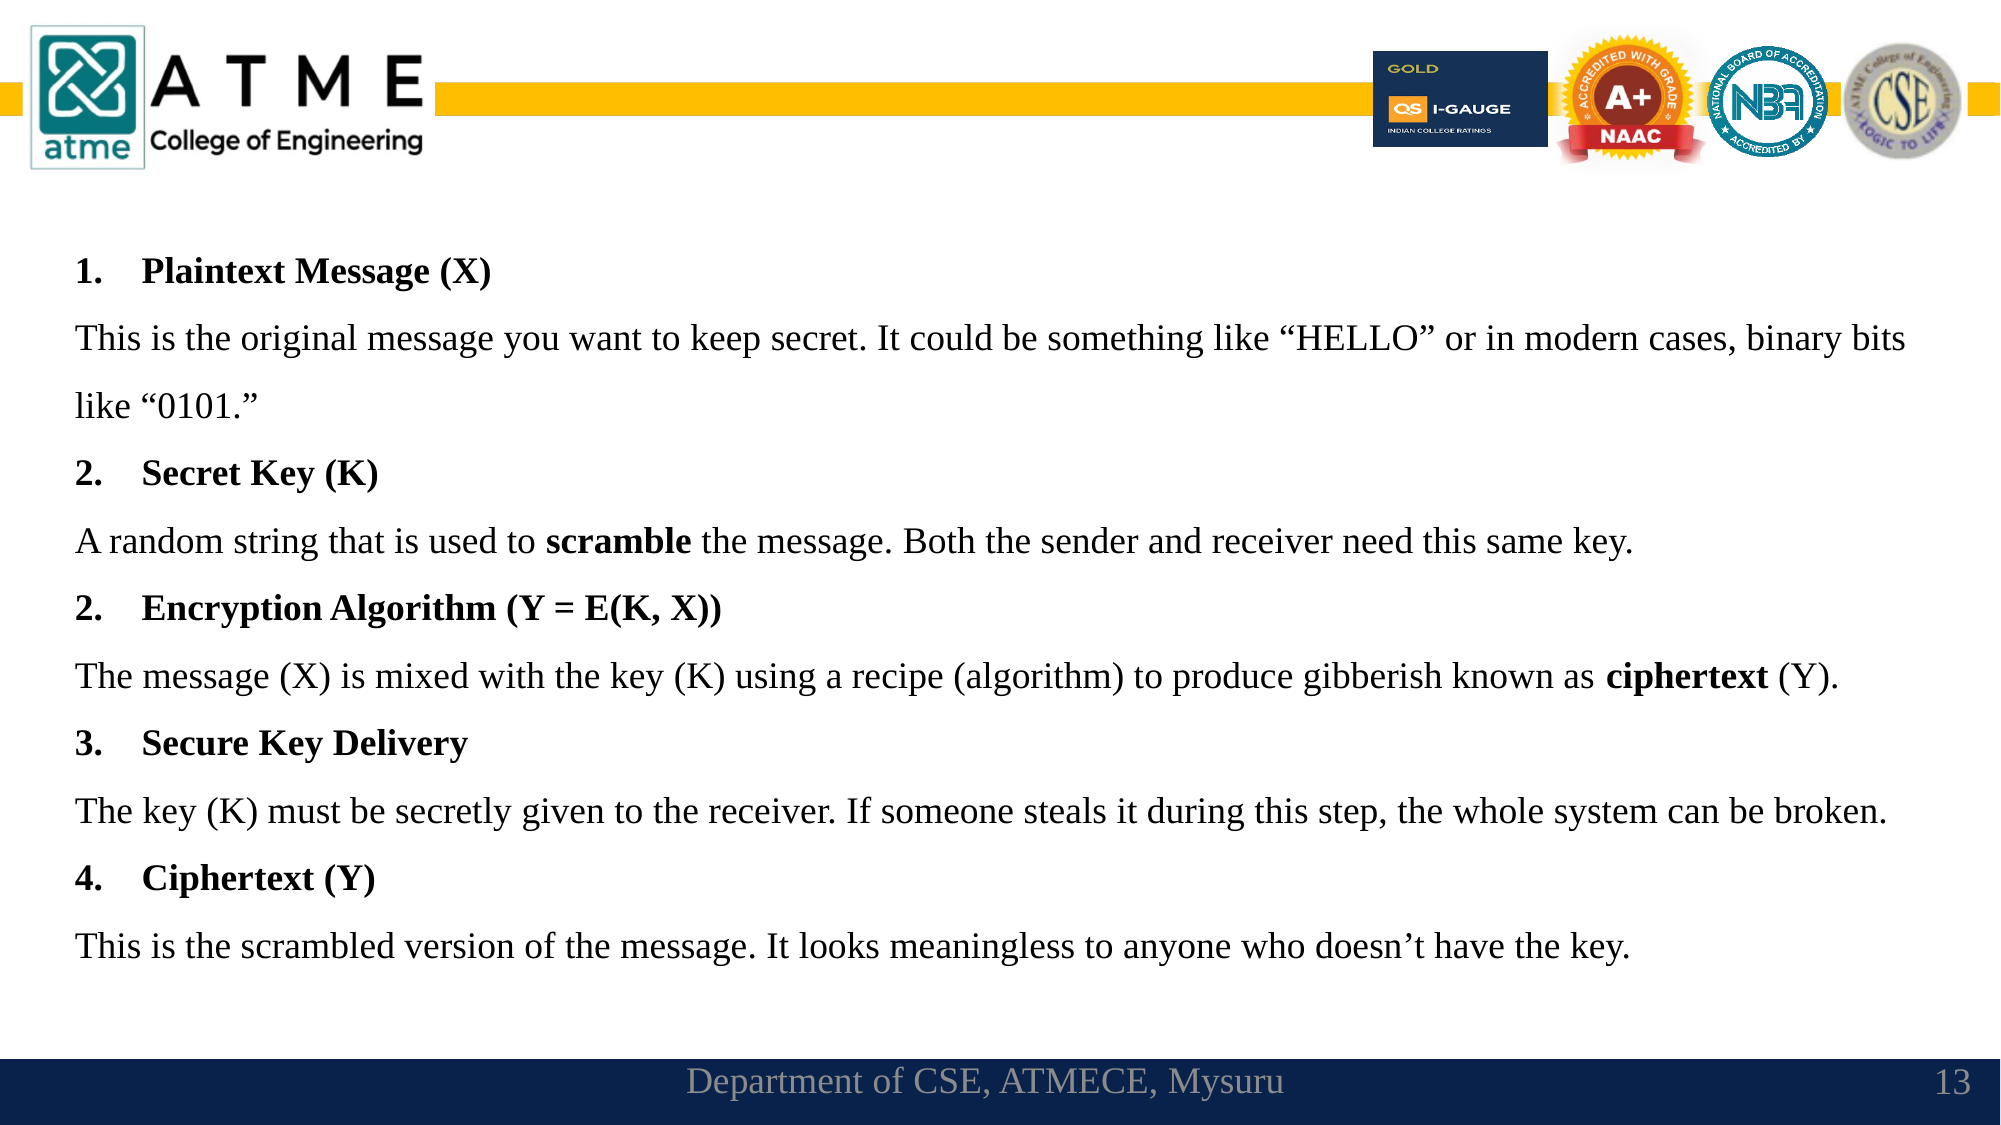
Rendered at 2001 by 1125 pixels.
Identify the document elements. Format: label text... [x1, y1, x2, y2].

picture [1373, 20, 1828, 180]
slide_number 13 [1511, 1057, 1972, 1103]
picture [0, 1059, 2001, 1125]
picture [22, 15, 435, 178]
footer Department of CSE, ATMECE, Mysuru [501, 1056, 1470, 1102]
text_box 📨 Plaintext Message (X) This is the original message you want to keep secret. It could be something like “HELLO” or in modern cases, binary bits like “0101.” 🔑 Secret Key (K) A random string that is used to scramble the message. Both the sender and receiver need this same key. 🧪 Encryption Algorithm (Y = E(K, X)) The message (X) is mixed with the key (K) using a recipe (algorithm) to produce gibberish known as ciphertext (Y). 📡 Secure Key Delivery The key (K) must be secretly given to the receiver. If someone steals it during this step, the whole system can be broken. 💬 Ciphertext (Y) This is the scrambled version of the message. It looks meaningless to anyone who doesn’t have the key. [59, 215, 1983, 974]
picture [1840, 26, 1968, 176]
